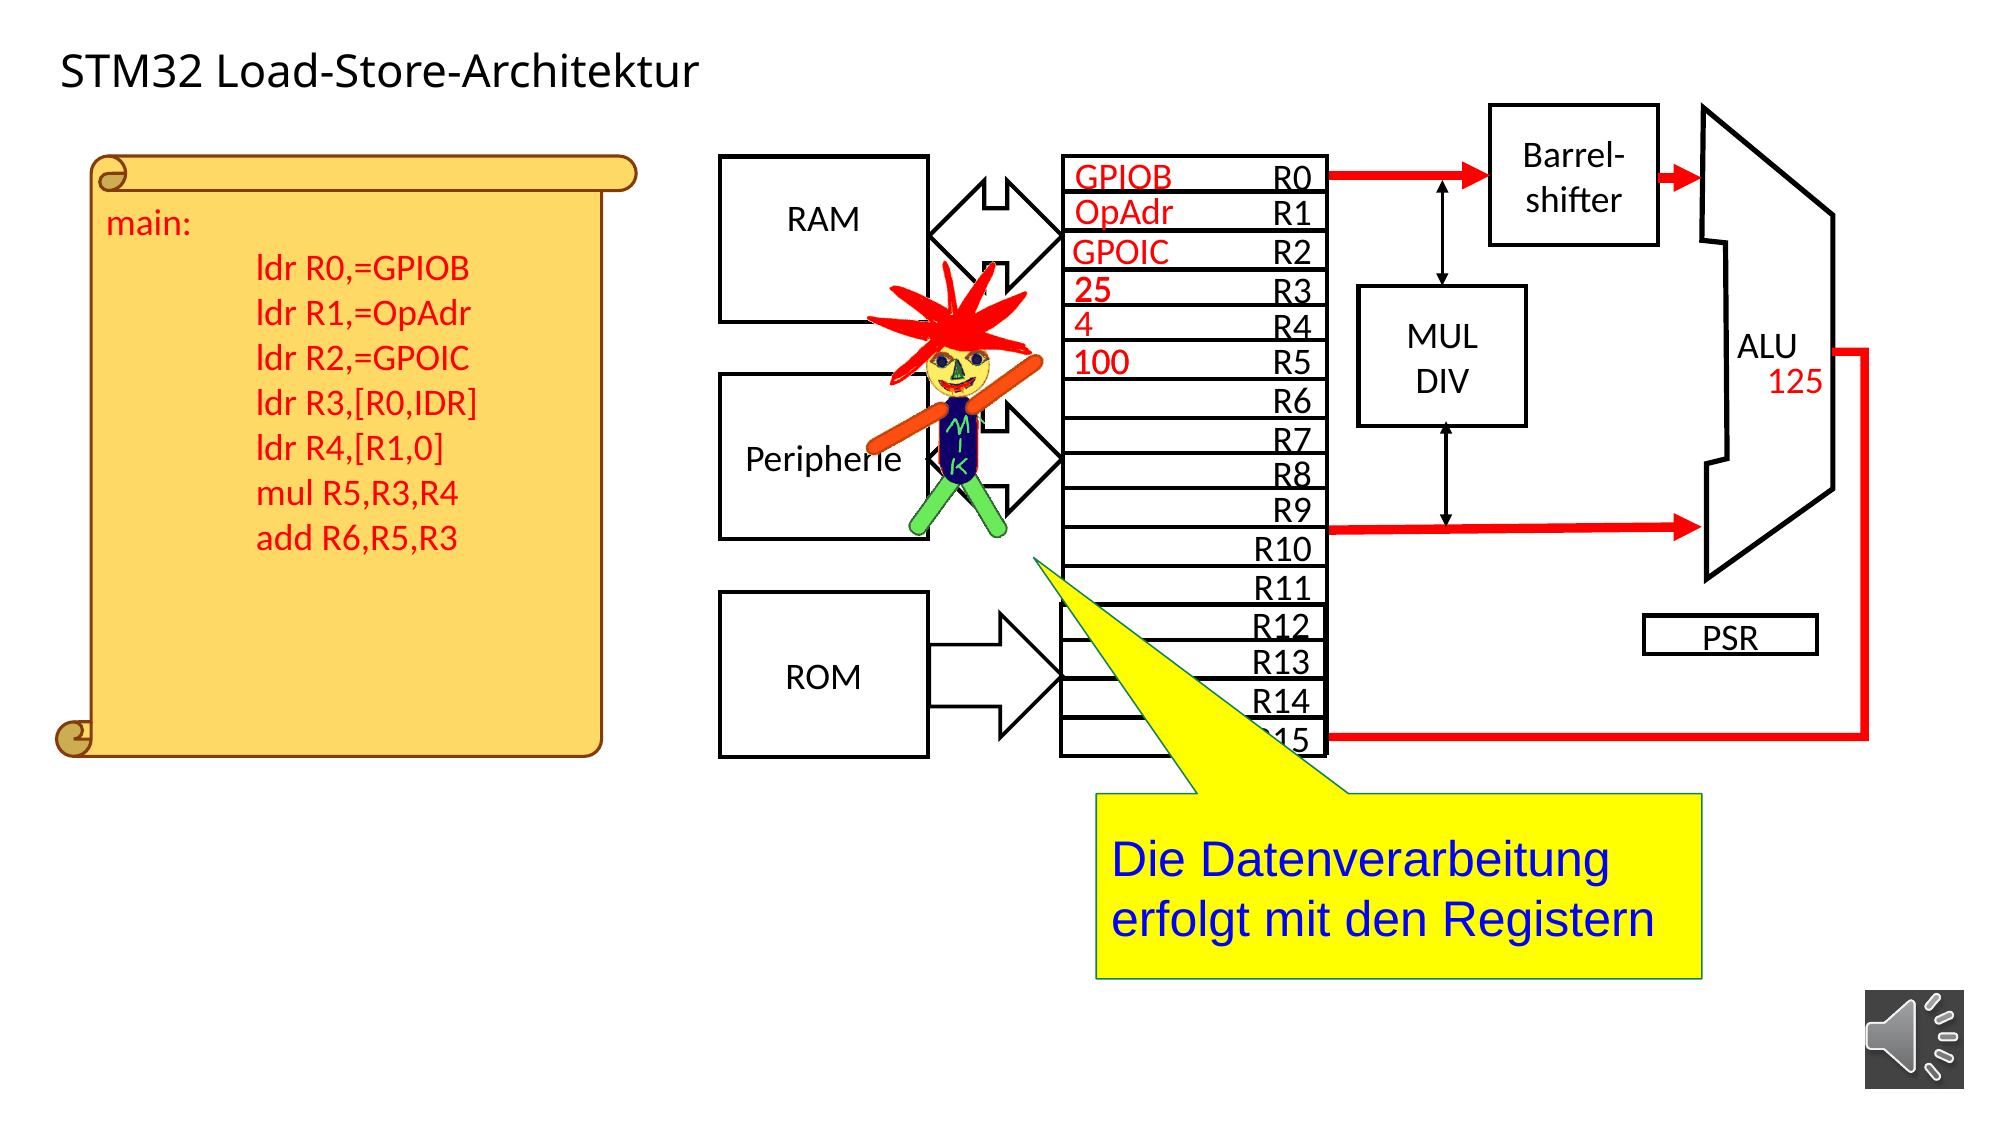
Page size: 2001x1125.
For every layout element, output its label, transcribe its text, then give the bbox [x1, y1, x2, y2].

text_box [720, 105, 1865, 757]
text_box main: ldr R0,=GPIOB ldr R1,=OpAdr ldr R2,=GPOIC ldr R3,[R0,IDR] ldr R4,[R1,0] mul R5,R3,R4 add R6,R5,R3 [55, 154, 638, 758]
text_box Die Datenverarbeitung erfolgt mit den Registern [1096, 757, 1702, 979]
picture [847, 253, 1055, 545]
picture [1864, 989, 1965, 1090]
title STM32 Load-Store-Architektur [24, 30, 737, 106]
